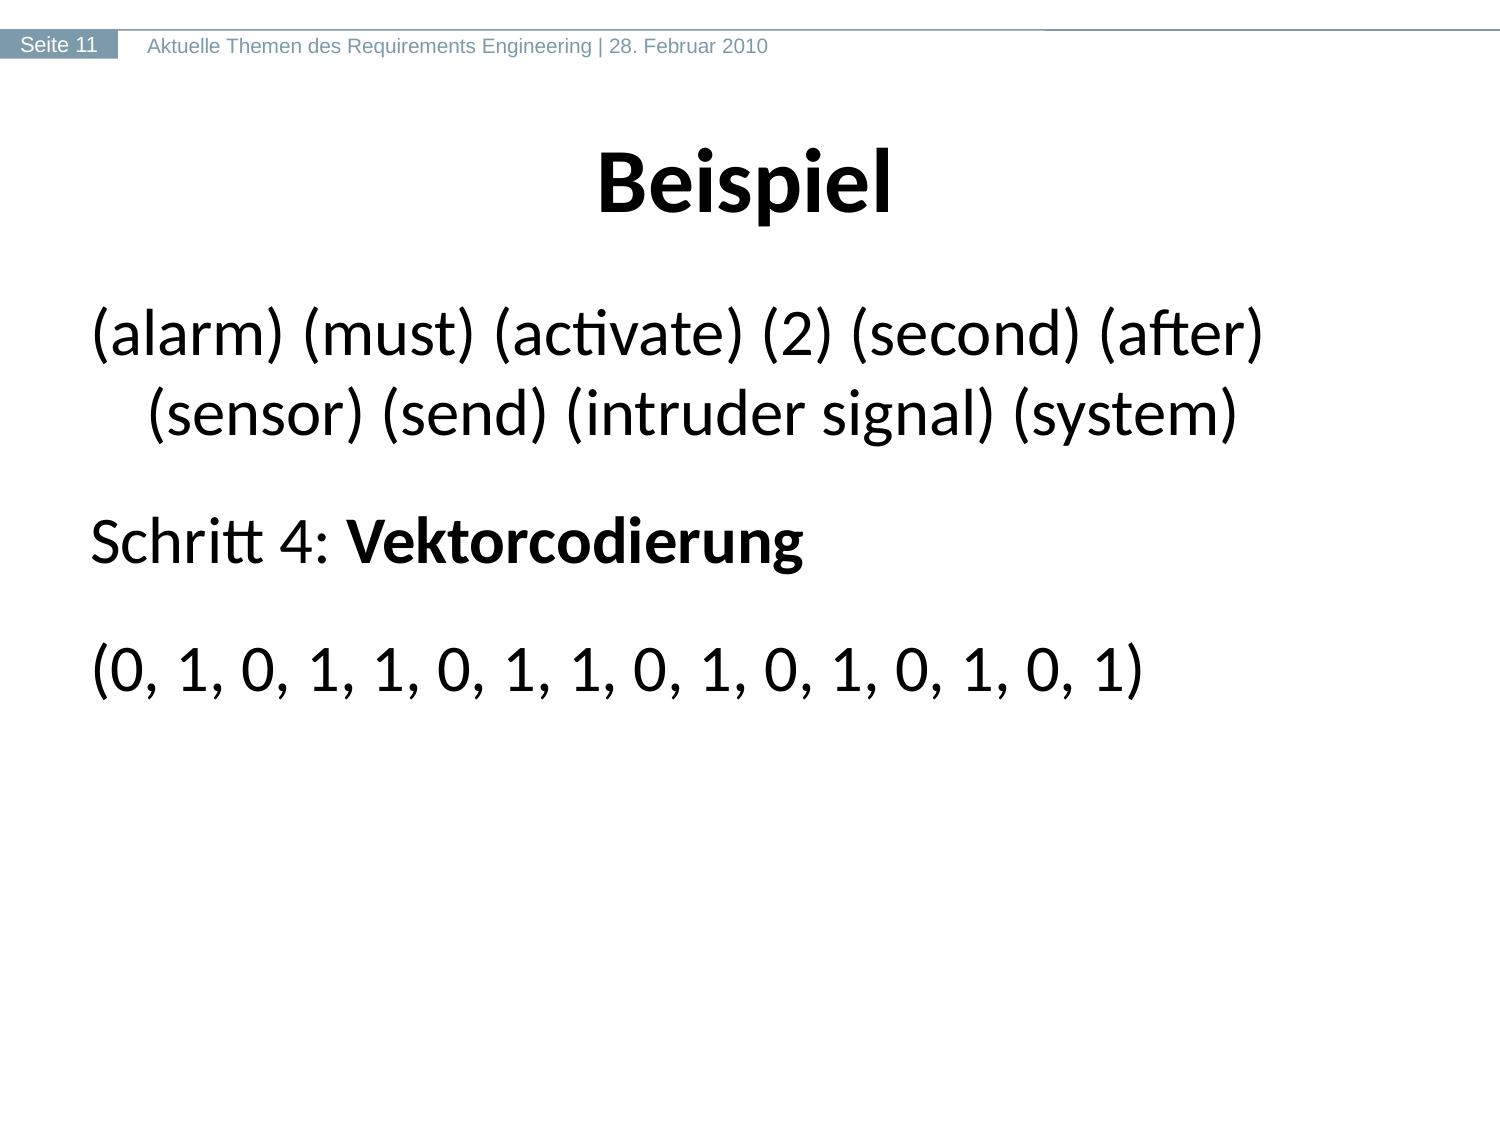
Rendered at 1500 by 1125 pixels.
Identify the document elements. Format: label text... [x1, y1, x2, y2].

list (alarm) (must) (activate) (2) (second) (after) (sensor) (send) (intruder signal) (system) Schritt 4: Vektorcodierung (0, 1, 0, 1, 1, 0, 1, 1, 0, 1, 0, 1, 0, 1, 0, 1) [74, 280, 1426, 1006]
title Beispiel [70, 81, 1421, 270]
